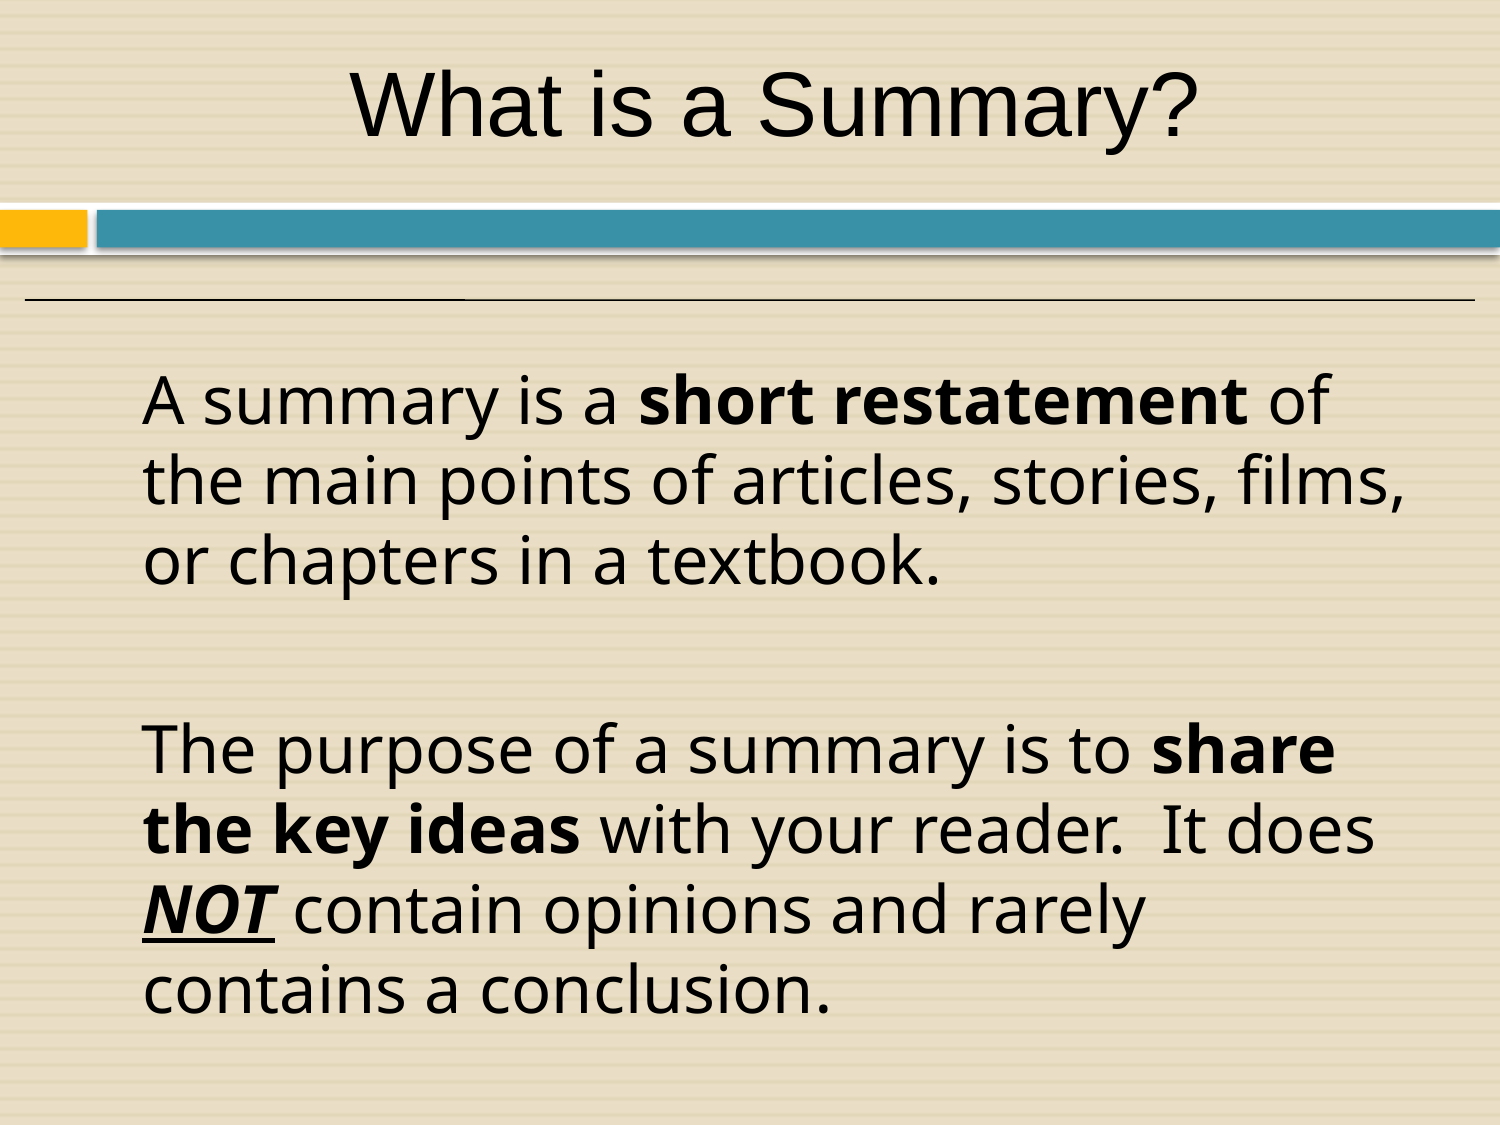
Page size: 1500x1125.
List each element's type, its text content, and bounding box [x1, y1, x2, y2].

text_box What is a Summary? [0, 37, 1500, 163]
list A summary is a short restatement of the main points of articles, stories, films, or chapters in a textbook. The purpose of a summary is to share the key ideas with your reader. It does NOT contain opinions and rarely contains a conclusion. [74, 349, 1426, 1125]
